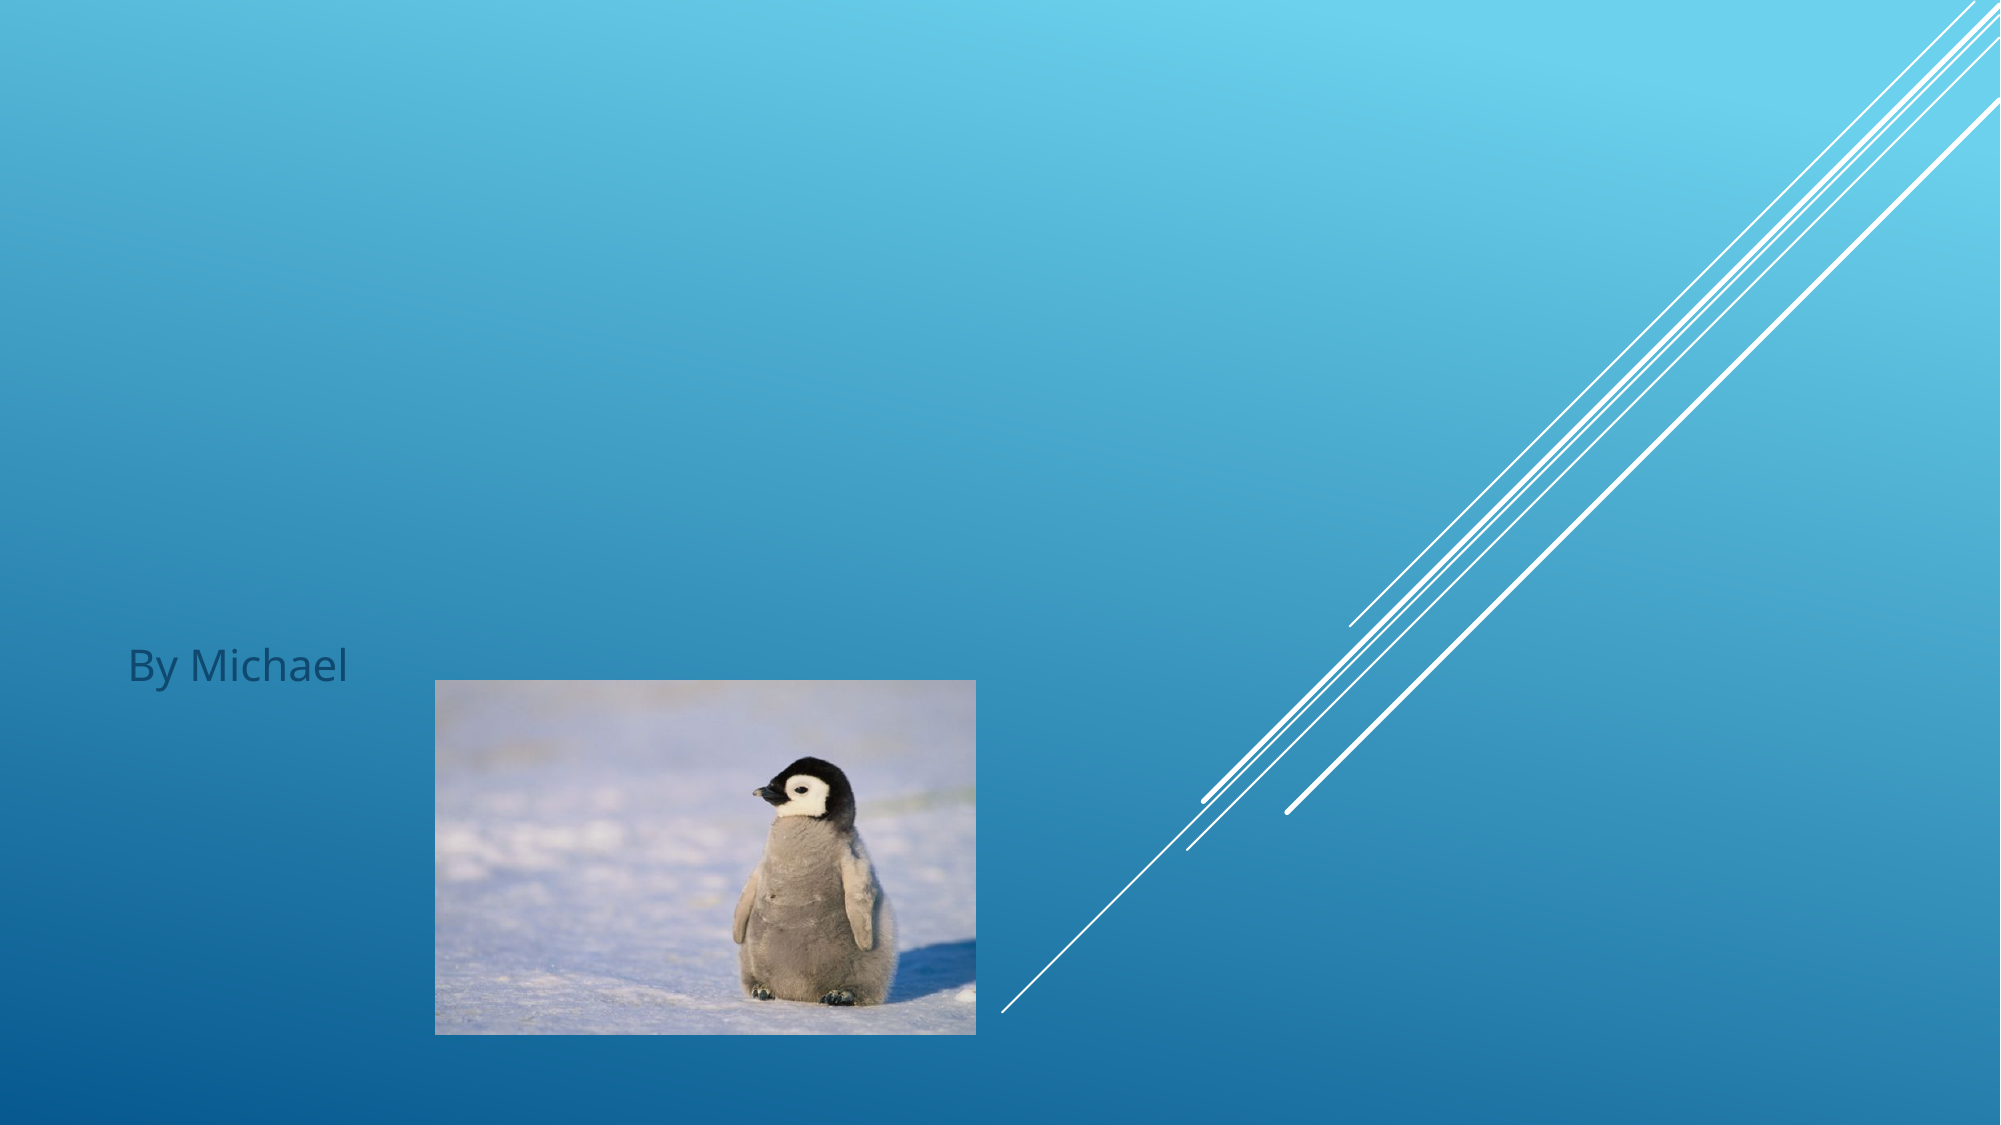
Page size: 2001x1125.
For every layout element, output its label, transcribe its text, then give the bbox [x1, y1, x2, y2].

subtitle By Michael [112, 630, 1163, 950]
picture [435, 679, 976, 1035]
